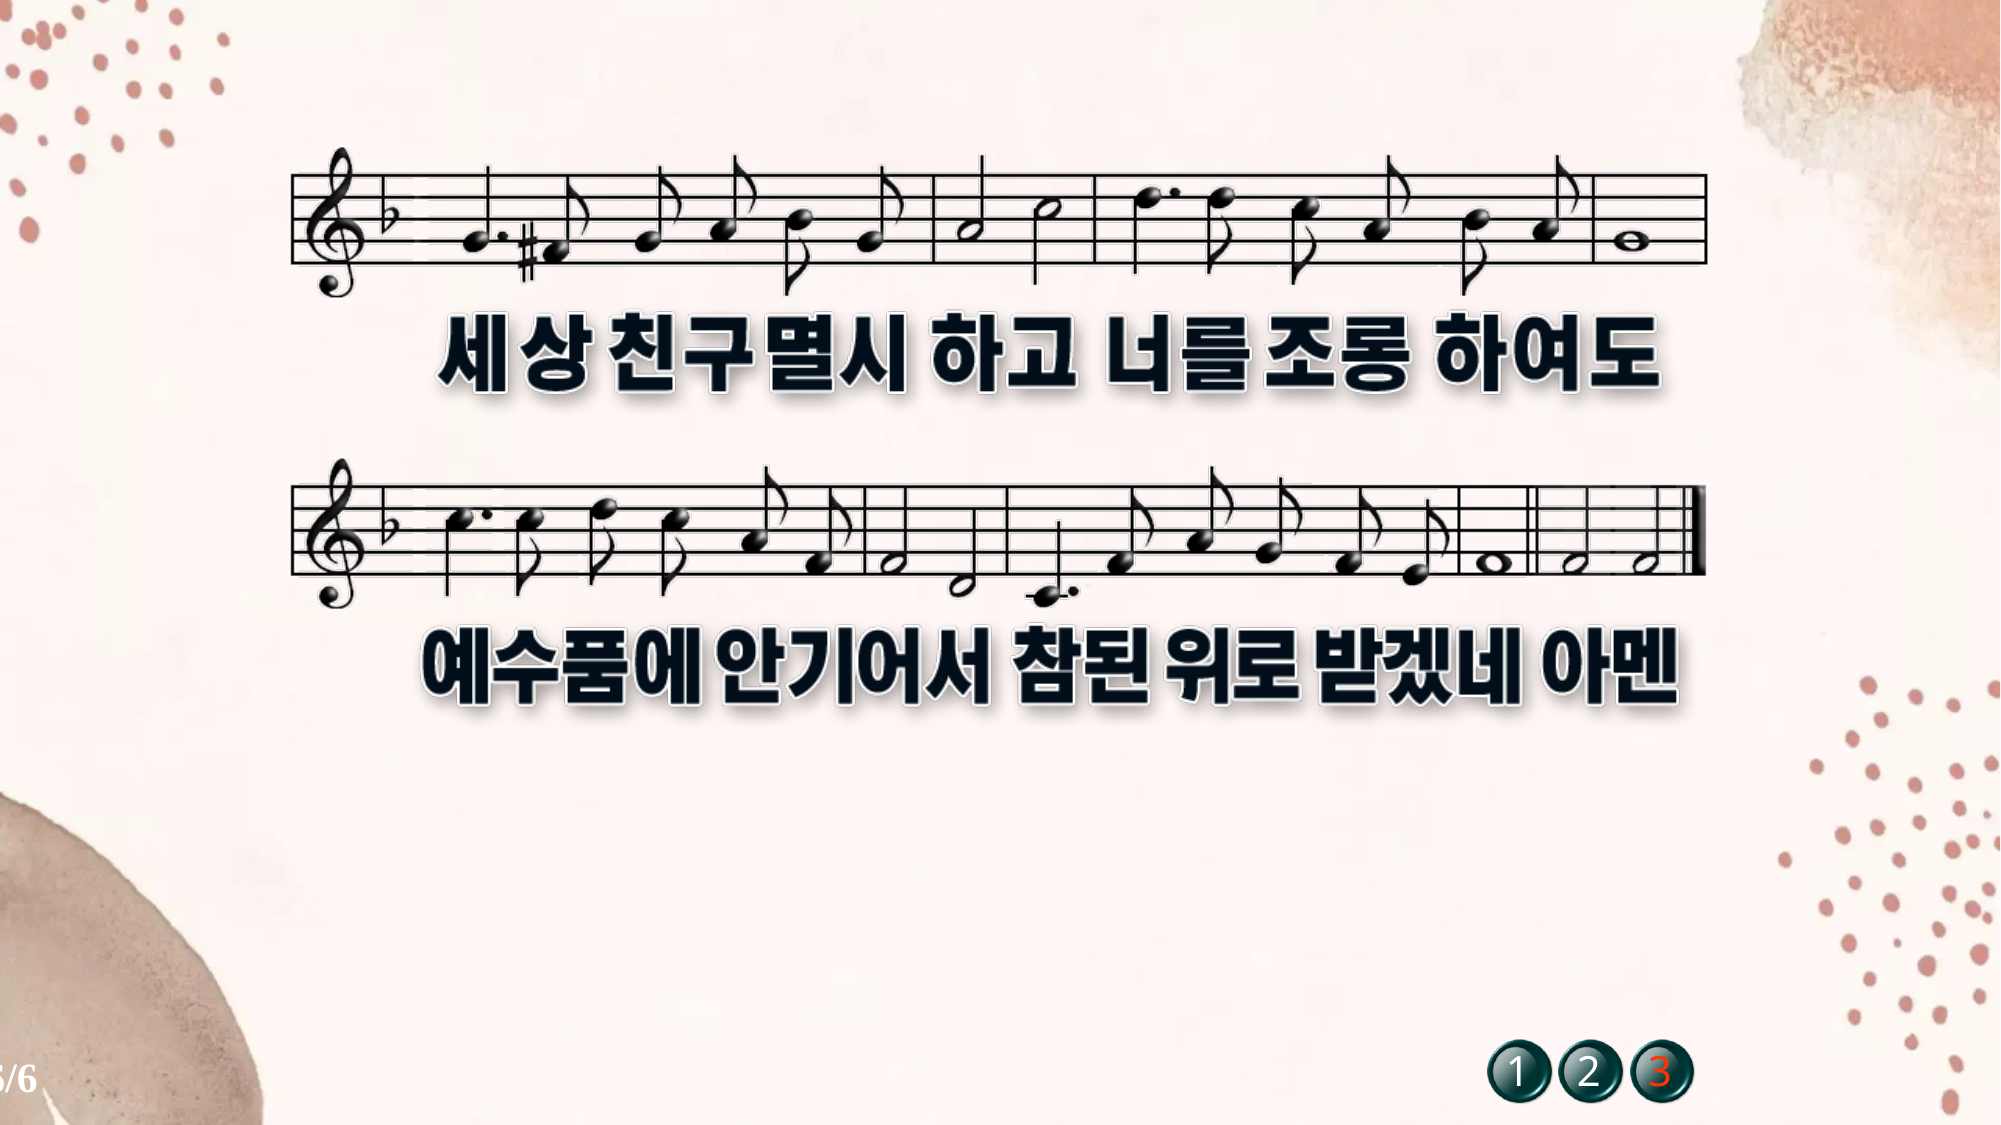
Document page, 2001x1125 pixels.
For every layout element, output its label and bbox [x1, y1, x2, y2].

text_box [1555, 1035, 1626, 1106]
text_box [1484, 1035, 1555, 1106]
text_box [1627, 1035, 1697, 1106]
picture [0, 0, 2001, 1125]
